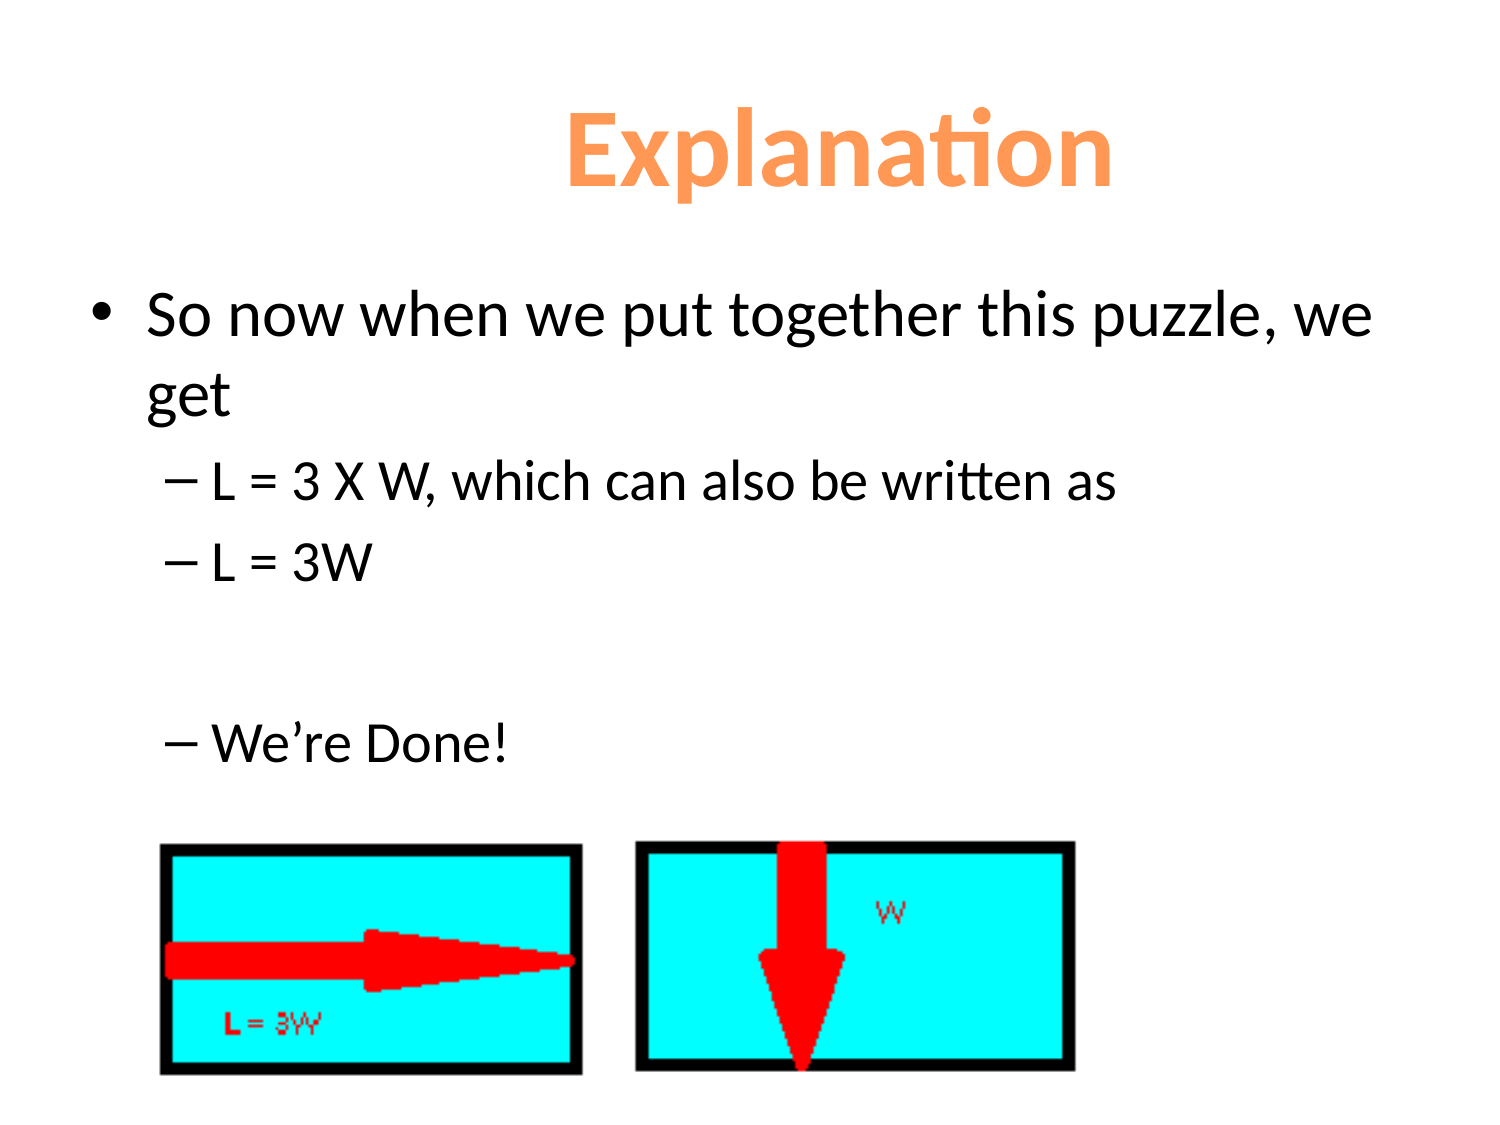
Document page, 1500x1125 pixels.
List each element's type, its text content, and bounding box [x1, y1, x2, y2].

picture [123, 811, 1105, 1122]
text_box Explanation [549, 66, 1157, 217]
list So now when we put together this puzzle, we get L = 3 X W, which can also be written as L = 3W We’re Done! [75, 262, 1425, 1005]
